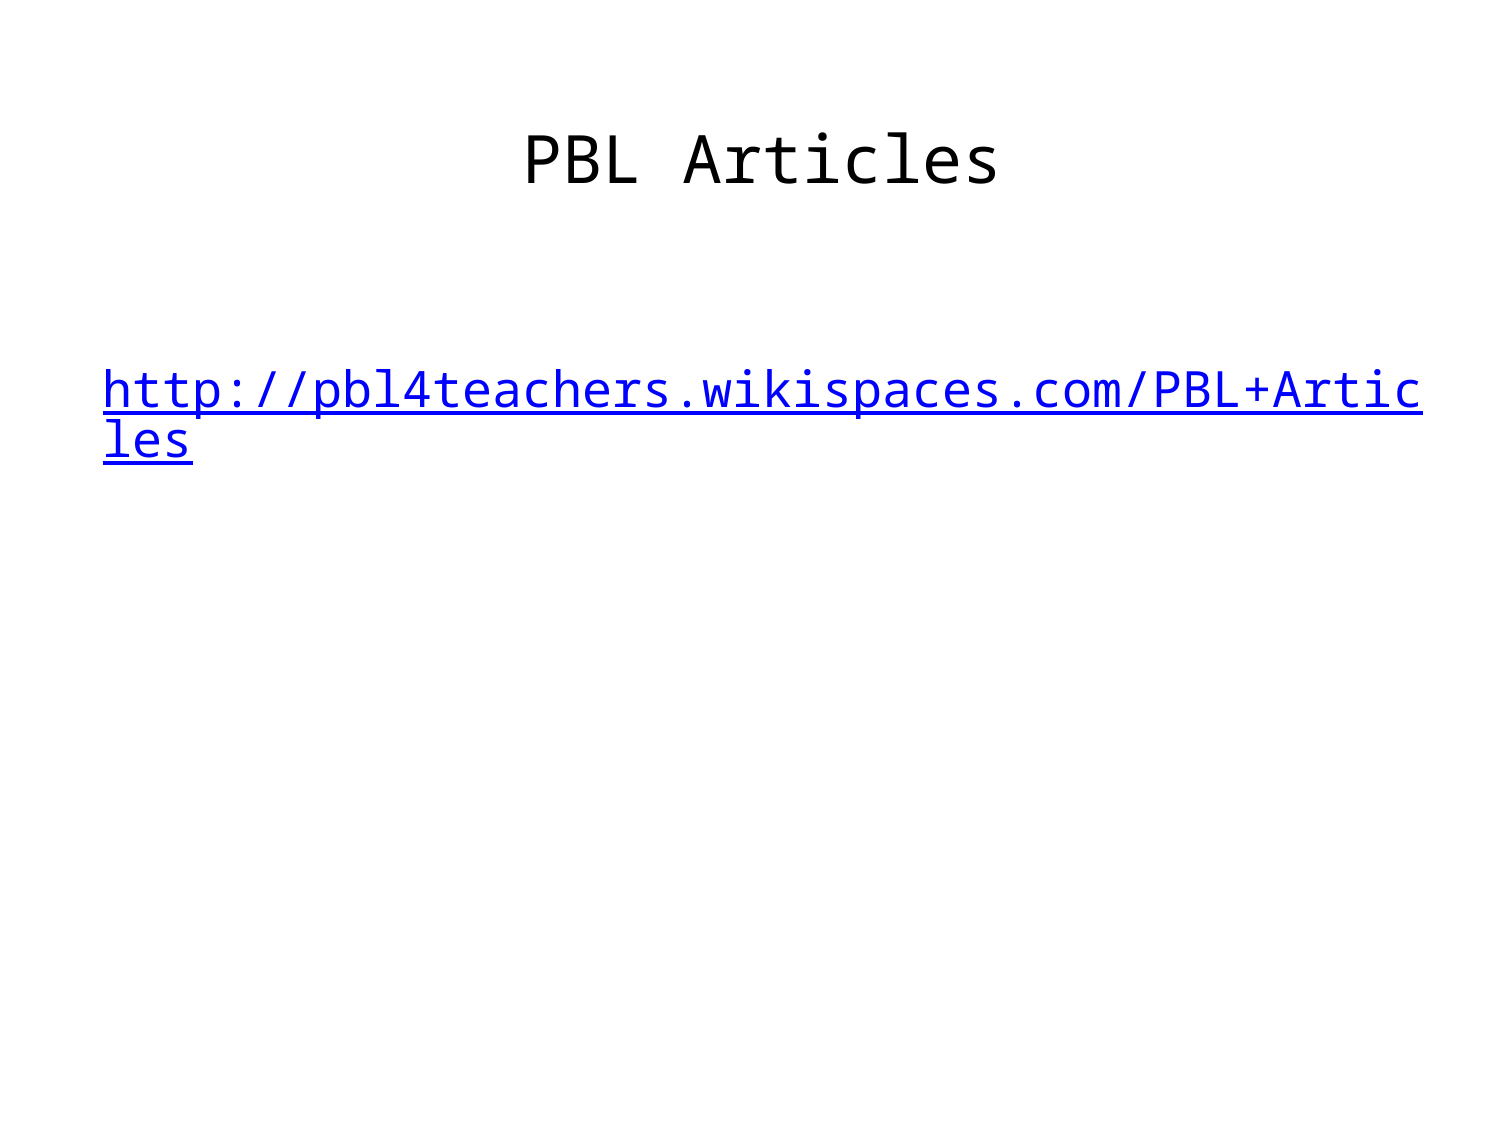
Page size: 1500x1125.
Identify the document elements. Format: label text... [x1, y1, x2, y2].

title PBL Articles http://pbl4teachers.wikispaces.com/PBL+Articles [87, 287, 1438, 475]
